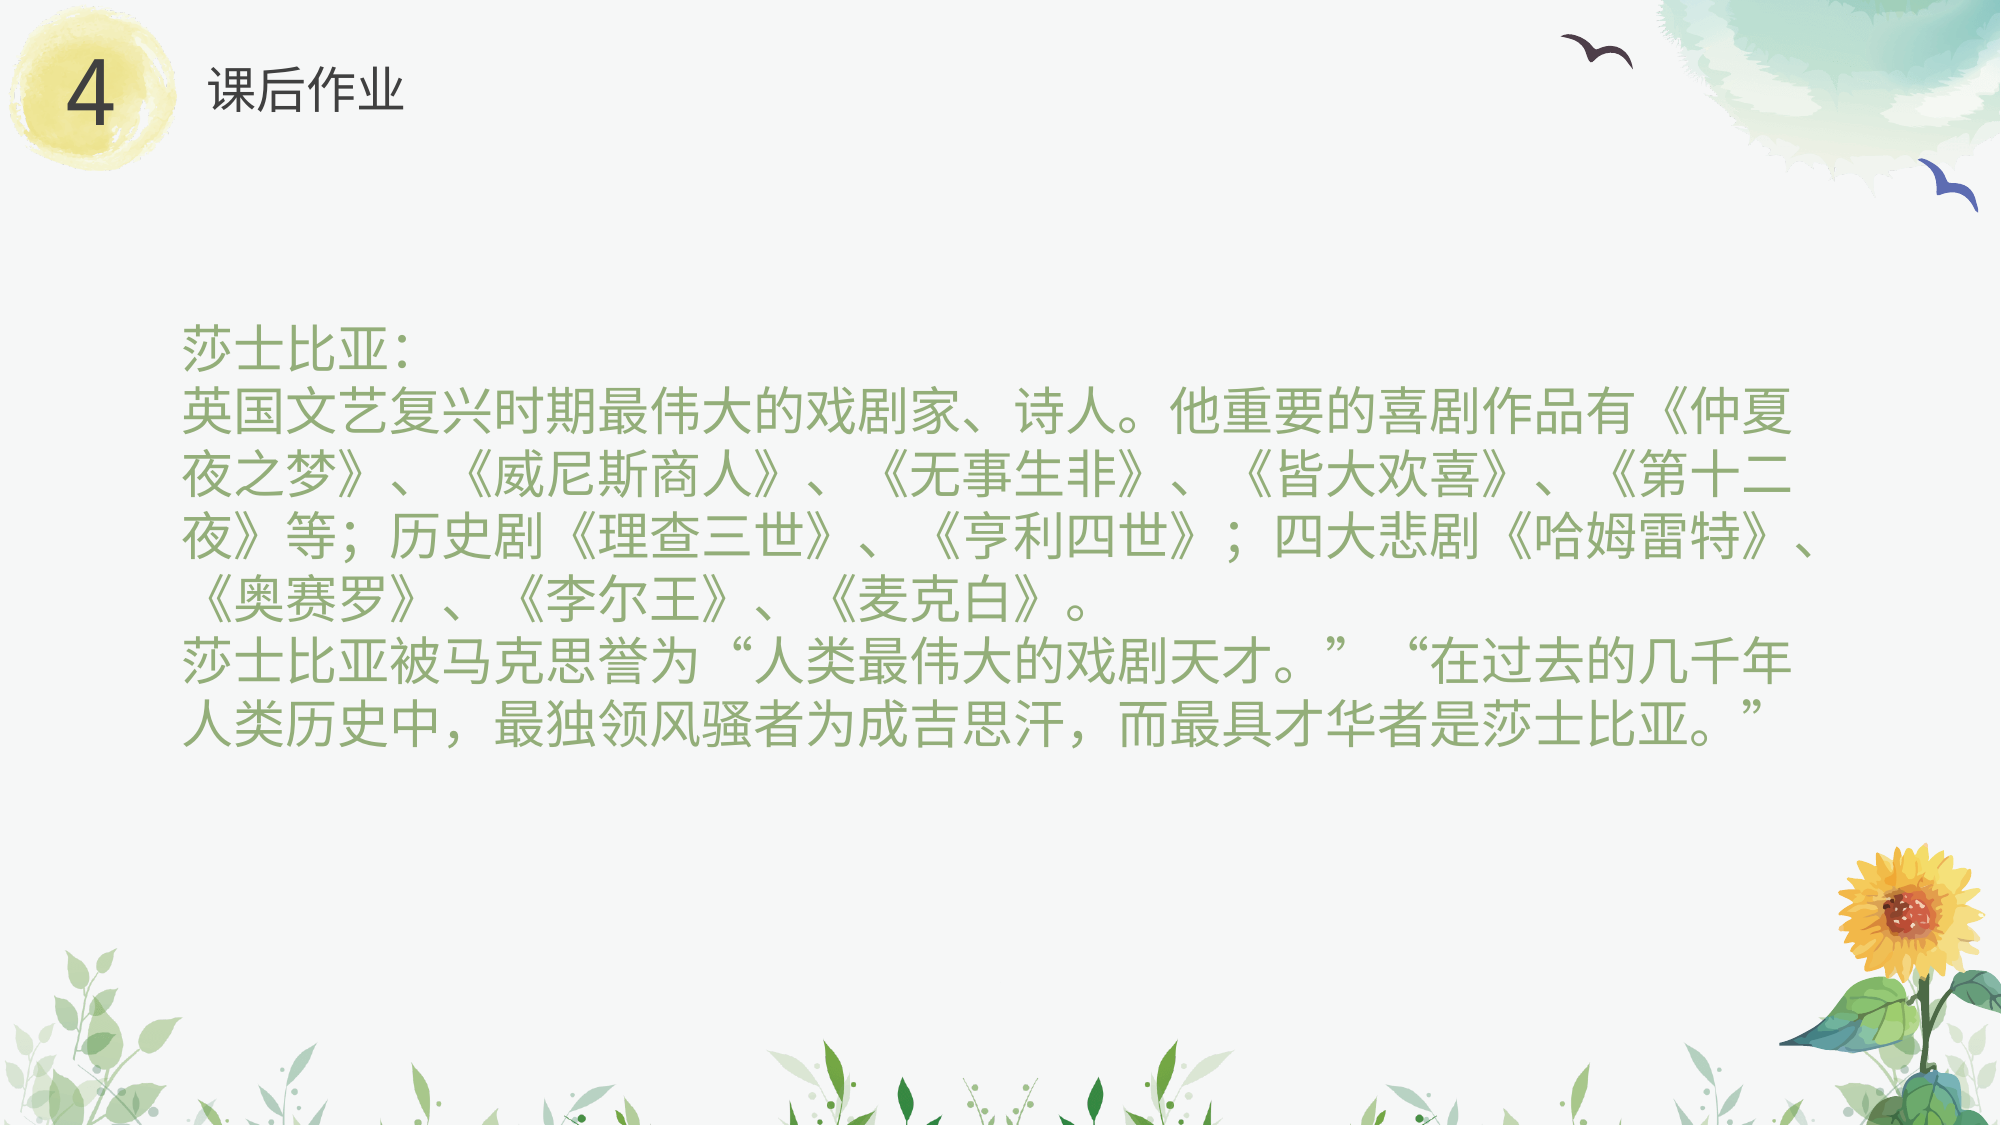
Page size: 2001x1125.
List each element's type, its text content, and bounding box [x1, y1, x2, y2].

picture [0, 842, 2001, 1125]
picture [1632, 0, 2000, 198]
text_box [1560, 34, 1632, 69]
text_box 莎士比亚： 英国文艺复兴时期最伟大的戏剧家、诗人。他重要的喜剧作品有《仲夏夜之梦》、《威尼斯商人》、《无事生非》、《皆大欢喜》、《第十二夜》等；历史剧《理查三世》、《亨利四世》；四大悲剧《哈姆雷特》、《奥赛罗》、《李尔王》、《麦克白》。 莎士比亚被马克思誉为“人类最伟大的戏剧天才。”“在过去的几千年人类历史中，最独领风骚者为成吉思汗，而最具才华者是莎士比亚。” [166, 308, 1834, 761]
text_box 课后作业 [191, 51, 755, 127]
picture [8, 4, 177, 171]
text_box [1966, 198, 1979, 213]
